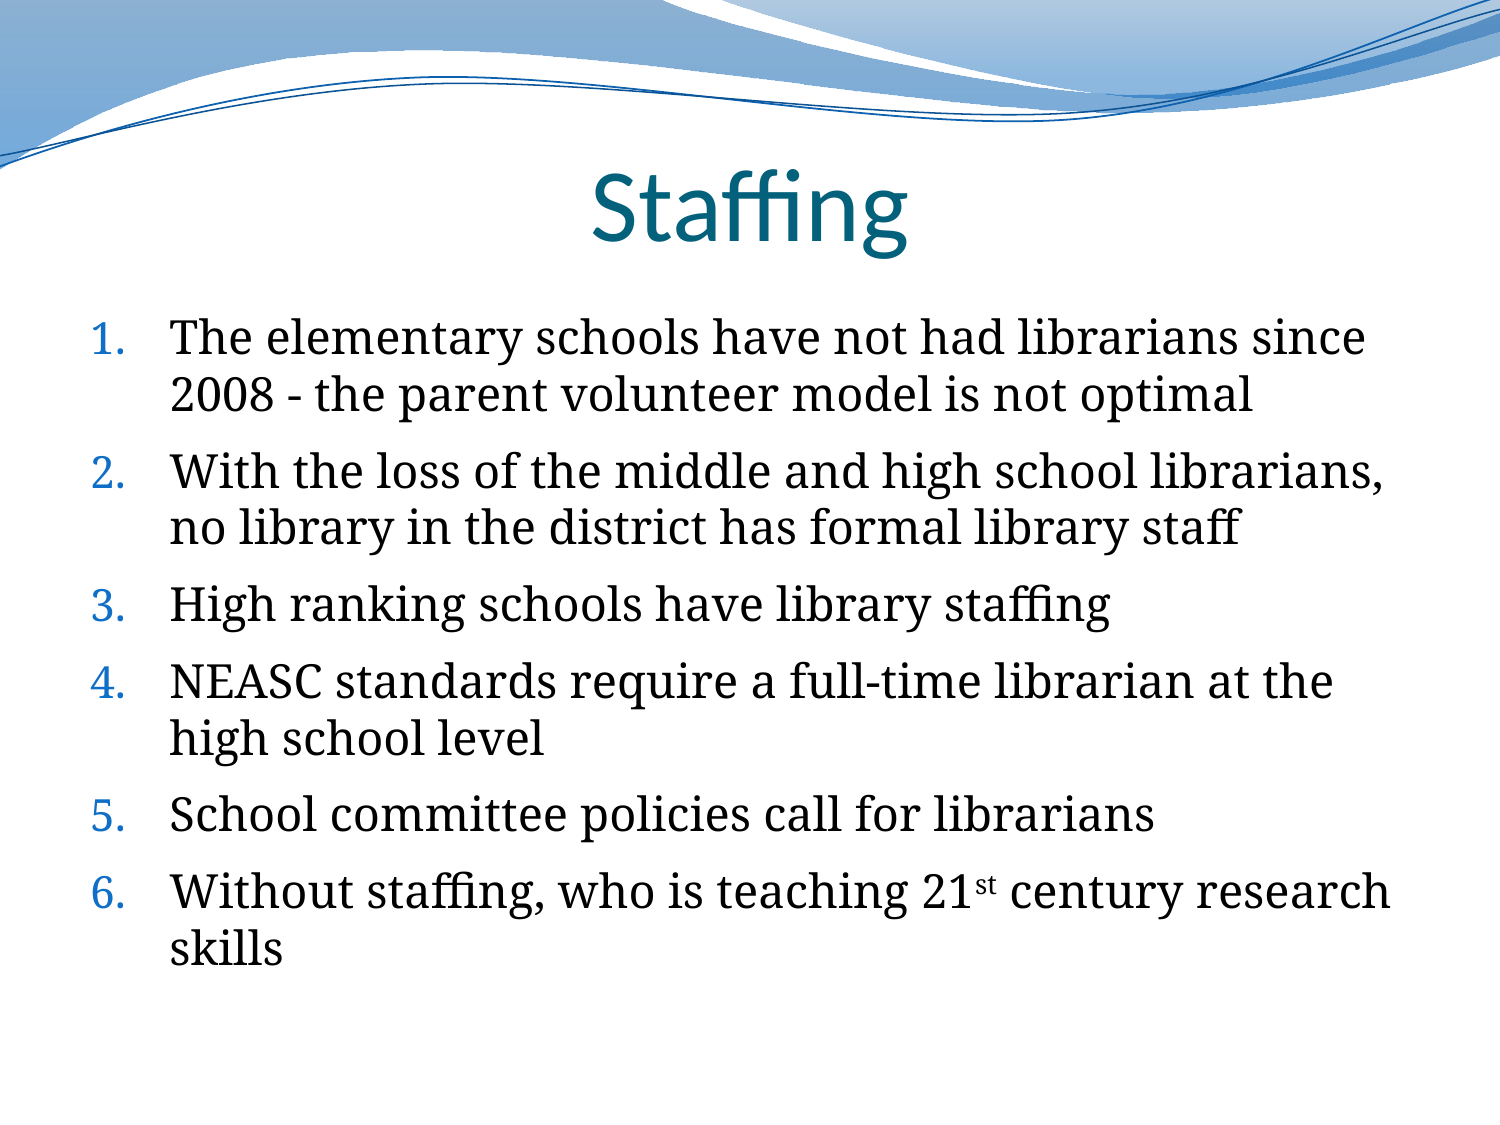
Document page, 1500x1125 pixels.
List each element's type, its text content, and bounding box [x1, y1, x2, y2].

title Staffing [0, 74, 1500, 263]
list The elementary schools have not had librarians since 2008 - the parent volunteer model is not optimal With the loss of the middle and high school librarians, no library in the district has formal library staff High ranking schools have library staffing NEASC standards require a full-time librarian at the high school level School committee policies call for librarians Without staffing, who is teaching 21st century research skills [74, 299, 1426, 1038]
